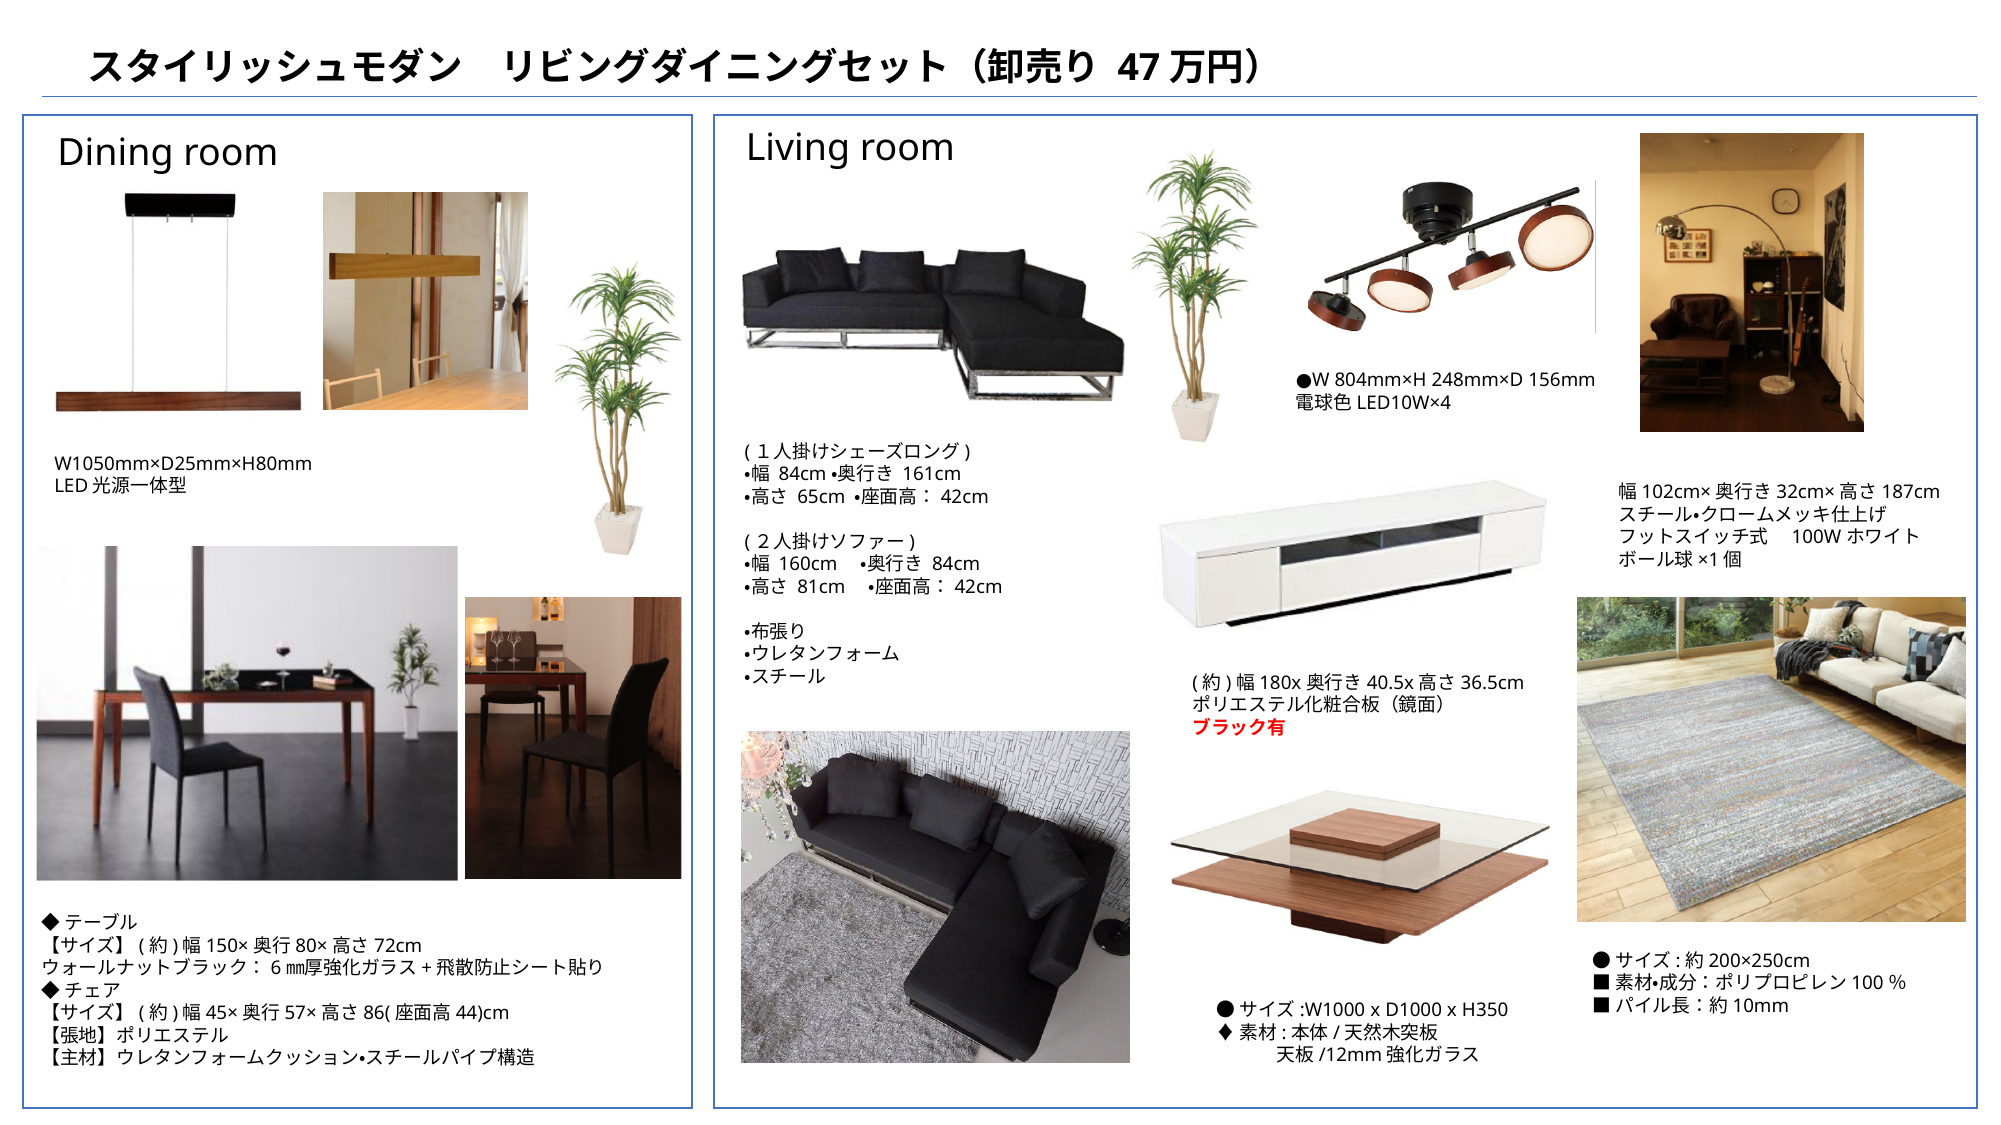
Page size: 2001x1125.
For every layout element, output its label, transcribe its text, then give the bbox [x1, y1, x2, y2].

picture [32, 159, 314, 422]
picture [741, 731, 1130, 1063]
picture [1577, 597, 1966, 922]
picture [323, 192, 528, 410]
text_box Living room [731, 115, 971, 175]
text_box W1050mm×D25mm×H80mm LED光源一体型 [39, 443, 402, 504]
text_box ●サイズ:約200×250cm ■素材・成分：ポリプロピレン100％ ■パイル長：約10mm [1577, 941, 1930, 1024]
text_box (約)幅180x奥行き40.5x高さ36.5cm ポリエステル化粧合板（鏡面） ブラック有 [1177, 663, 1540, 746]
picture [554, 261, 687, 557]
picture [465, 597, 684, 879]
picture [724, 148, 1264, 444]
text_box [22, 114, 693, 1109]
text_box ◆テーブル 【サイズ】(約)幅150×奥行80×高さ72cm ウォールナットブラック：6㎜厚強化ガラス+飛散防止シート貼り ◆チェア 【サイズ】(約)幅45×奥行57×高さ86(座面高44)cm 【張地】ポリエステル 【主材】ウレタンフォームクッション・スチールパイプ構造 [26, 903, 626, 1076]
text_box (１人掛けシェーズロング) ・幅 84cm・奥行き 161cm ・高さ 65cm ・座面高：42cm (２人掛けソファー) ・幅 160cm ・奥行き 84cm ・高さ 81cm ・座面高：42cm ・布張り ・ウレタンフォーム ・スチール [729, 431, 1122, 695]
text_box 幅102cm×奥行き32cm×高さ187cm スチール・クロームメッキ仕上げ フットスイッチ式 100Wホワイトボール球×1個 [1603, 472, 1956, 578]
text_box スタイリッシュモダン リビングダイニングセット（卸売り 47万円） [72, 35, 1946, 96]
text_box ●W 804mm×H 248mm×D 156mm 電球色LED10W×4 [1281, 360, 1633, 421]
text_box [713, 114, 1978, 1109]
text_box Dining room [42, 120, 294, 159]
picture [1154, 469, 1553, 644]
picture [1640, 133, 1864, 432]
picture [1153, 778, 1564, 960]
text_box ●サイズ:W1000 x D1000 x H350 ♦素材:本体/天然木突板 天板/12mm強化ガラス [1201, 990, 1554, 1073]
picture [30, 546, 460, 884]
picture [1308, 134, 1596, 353]
